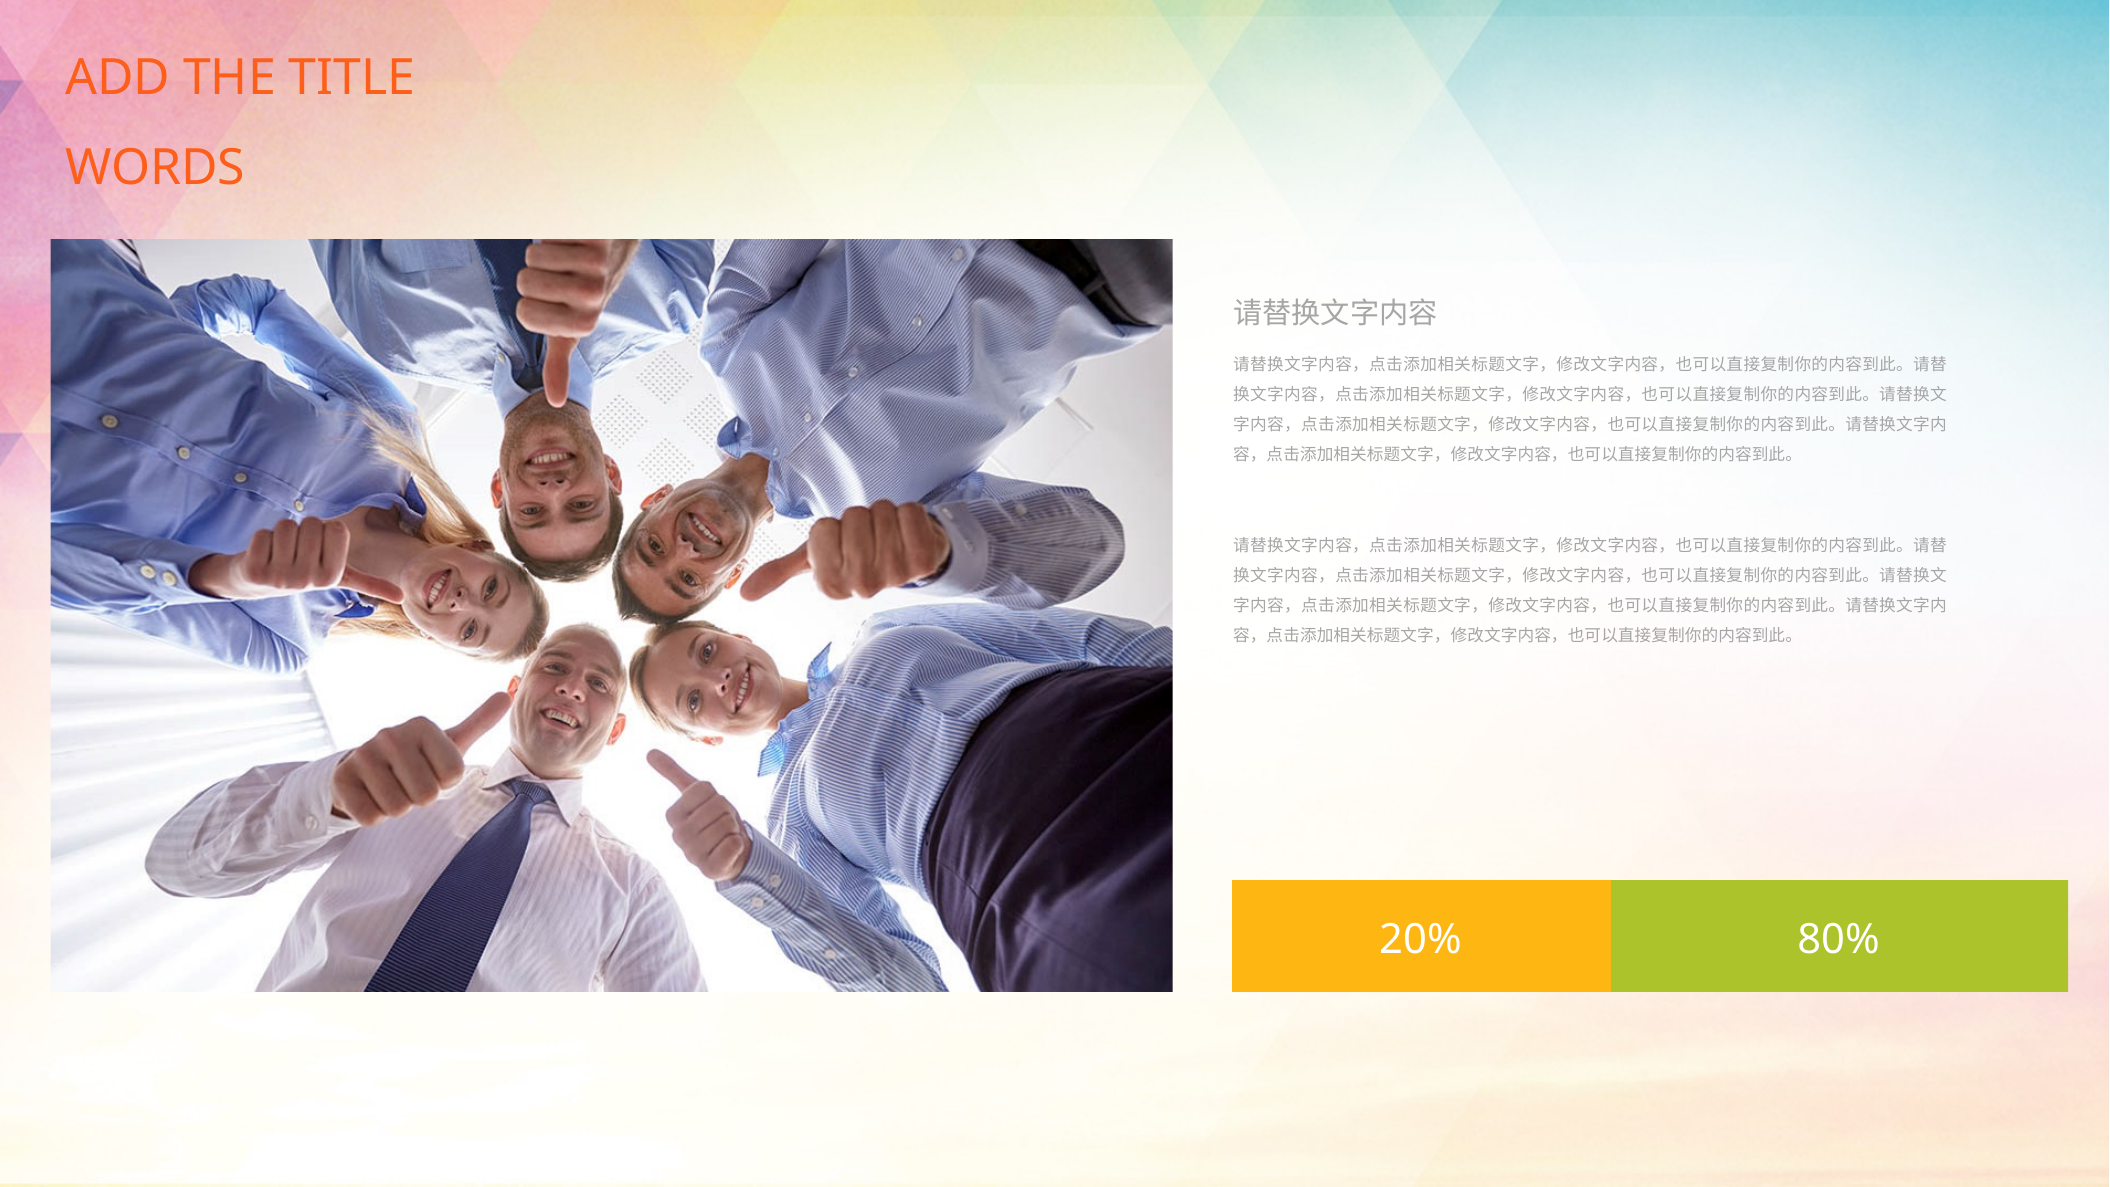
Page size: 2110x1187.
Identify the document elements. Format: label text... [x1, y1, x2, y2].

picture [0, 0, 2109, 1187]
text_box 请替换文字内容 [1217, 286, 1519, 336]
text_box [1610, 879, 2069, 993]
text_box 20% [1364, 904, 1519, 969]
text_box 80% [1782, 904, 1937, 969]
text_box 请替换文字内容，点击添加相关标题文字，修改文字内容，也可以直接复制你的内容到此。请替换文字内容，点击添加相关标题文字，修改文字内容，也可以直接复制你的内容到此。请替换文字内容，点击添加相关标题文字，修改文字内容，也可以直接复制你的内容到此。请替换文字内容，点击添加相关标题文字，修改文字内容，也可以直接复制你的内容到此。 [1217, 517, 1964, 642]
text_box [1231, 879, 1610, 993]
text_box ADD THE TITLE WORDS [50, 7, 583, 202]
text_box 请替换文字内容，点击添加相关标题文字，修改文字内容，也可以直接复制你的内容到此。请替换文字内容，点击添加相关标题文字，修改文字内容，也可以直接复制你的内容到此。请替换文字内容，点击添加相关标题文字，修改文字内容，也可以直接复制你的内容到此。请替换文字内容，点击添加相关标题文字，修改文字内容，也可以直接复制你的内容到此。 [1217, 336, 1964, 461]
text_box [50, 238, 1174, 993]
